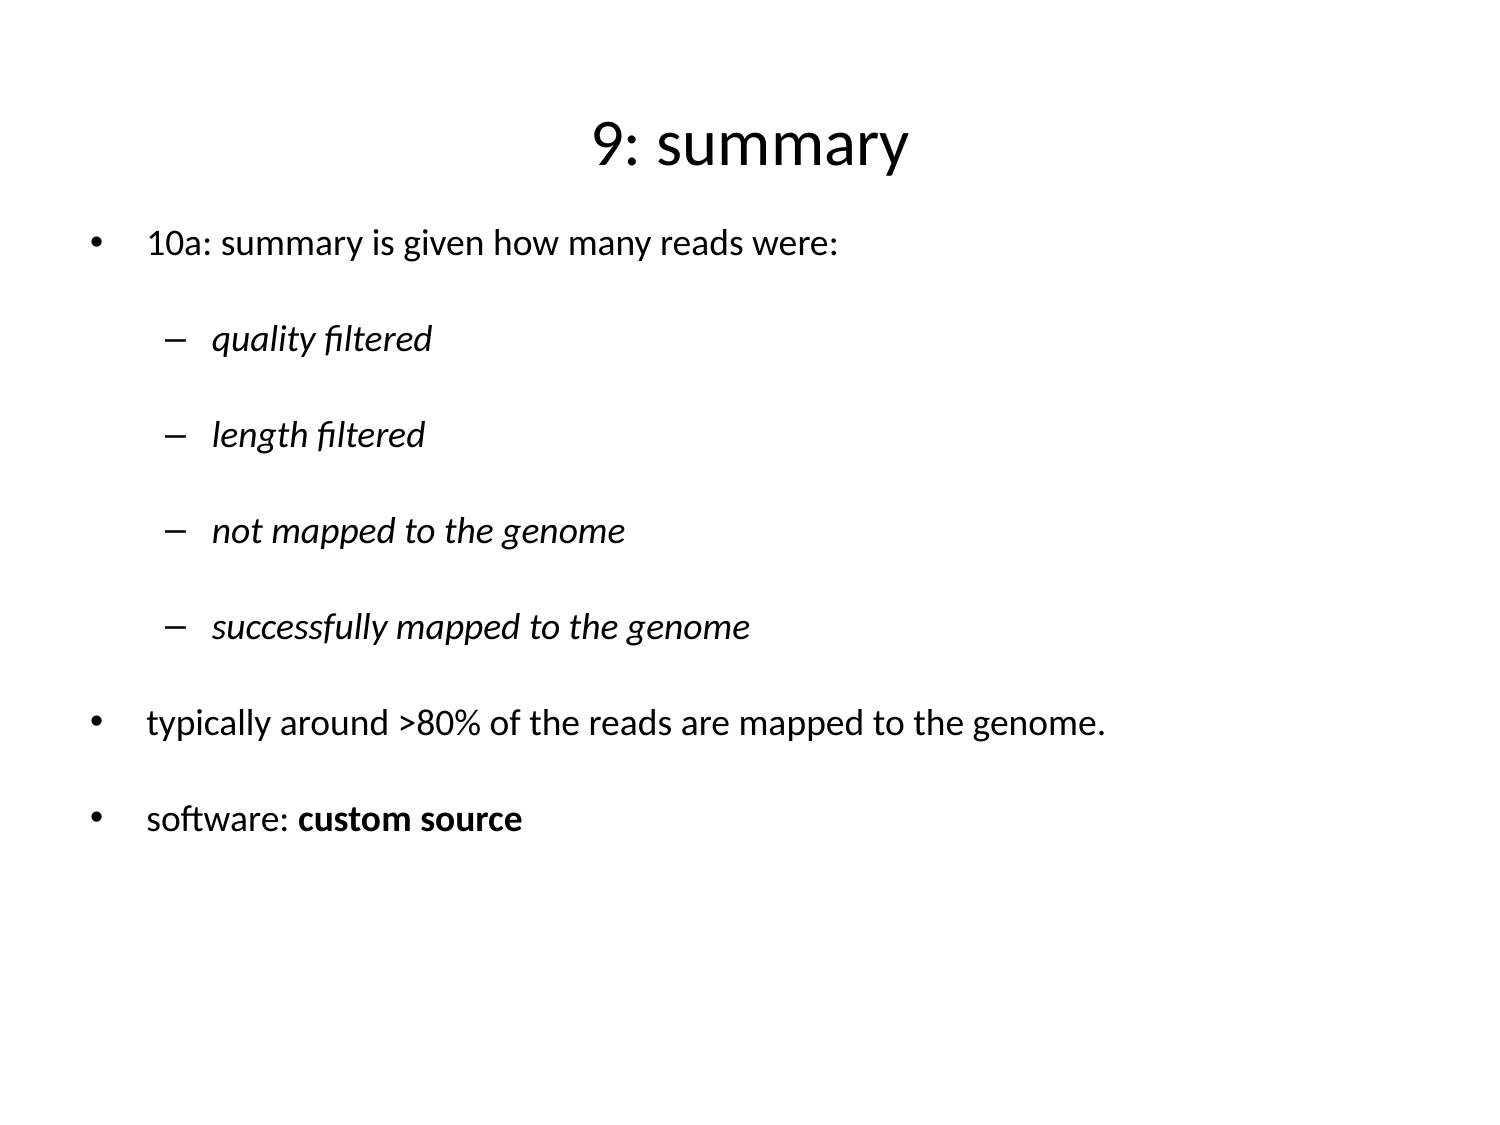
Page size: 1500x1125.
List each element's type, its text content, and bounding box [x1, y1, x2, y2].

list 10a: summary is given how many reads were: quality filtered length filtered not mapped to the genome successfully mapped to the genome typically around >80% of the reads are mapped to the genome. software: custom source [75, 215, 1425, 957]
title 9: summary [75, 45, 1425, 215]
